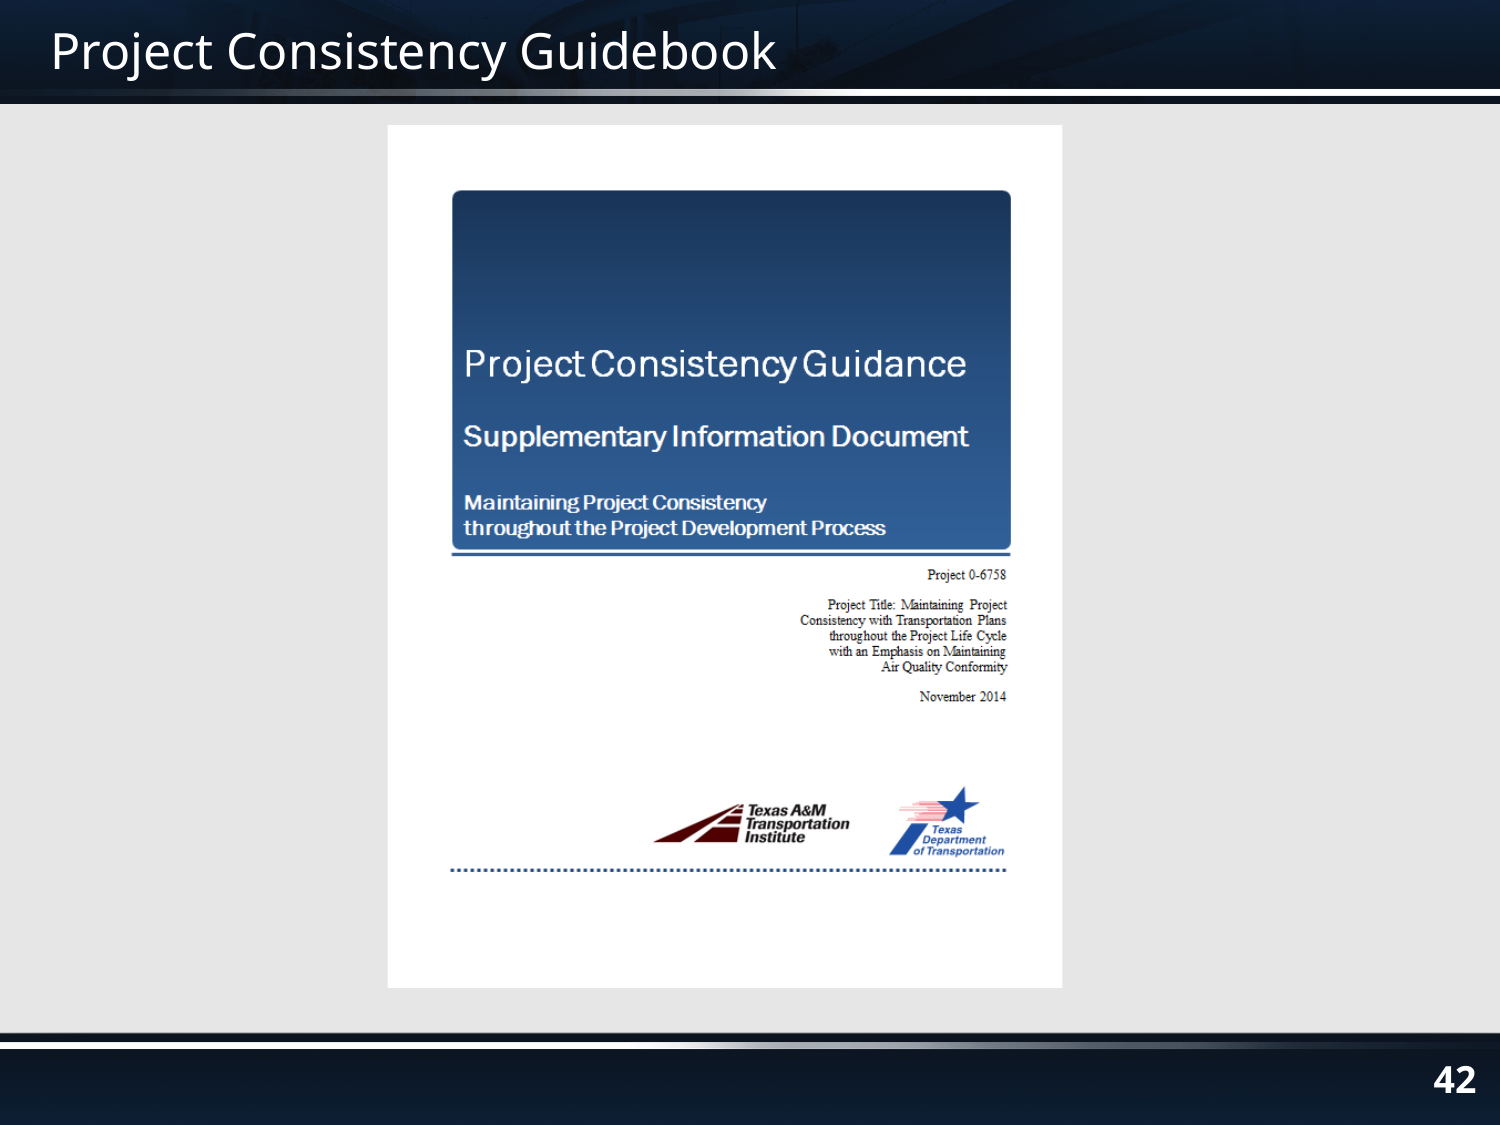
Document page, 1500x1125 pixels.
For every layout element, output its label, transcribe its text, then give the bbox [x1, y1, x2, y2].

picture [0, 0, 1500, 104]
picture [387, 124, 1063, 988]
picture [0, 1032, 1500, 1125]
title Project Consistency Guidebook [50, 12, 1421, 89]
